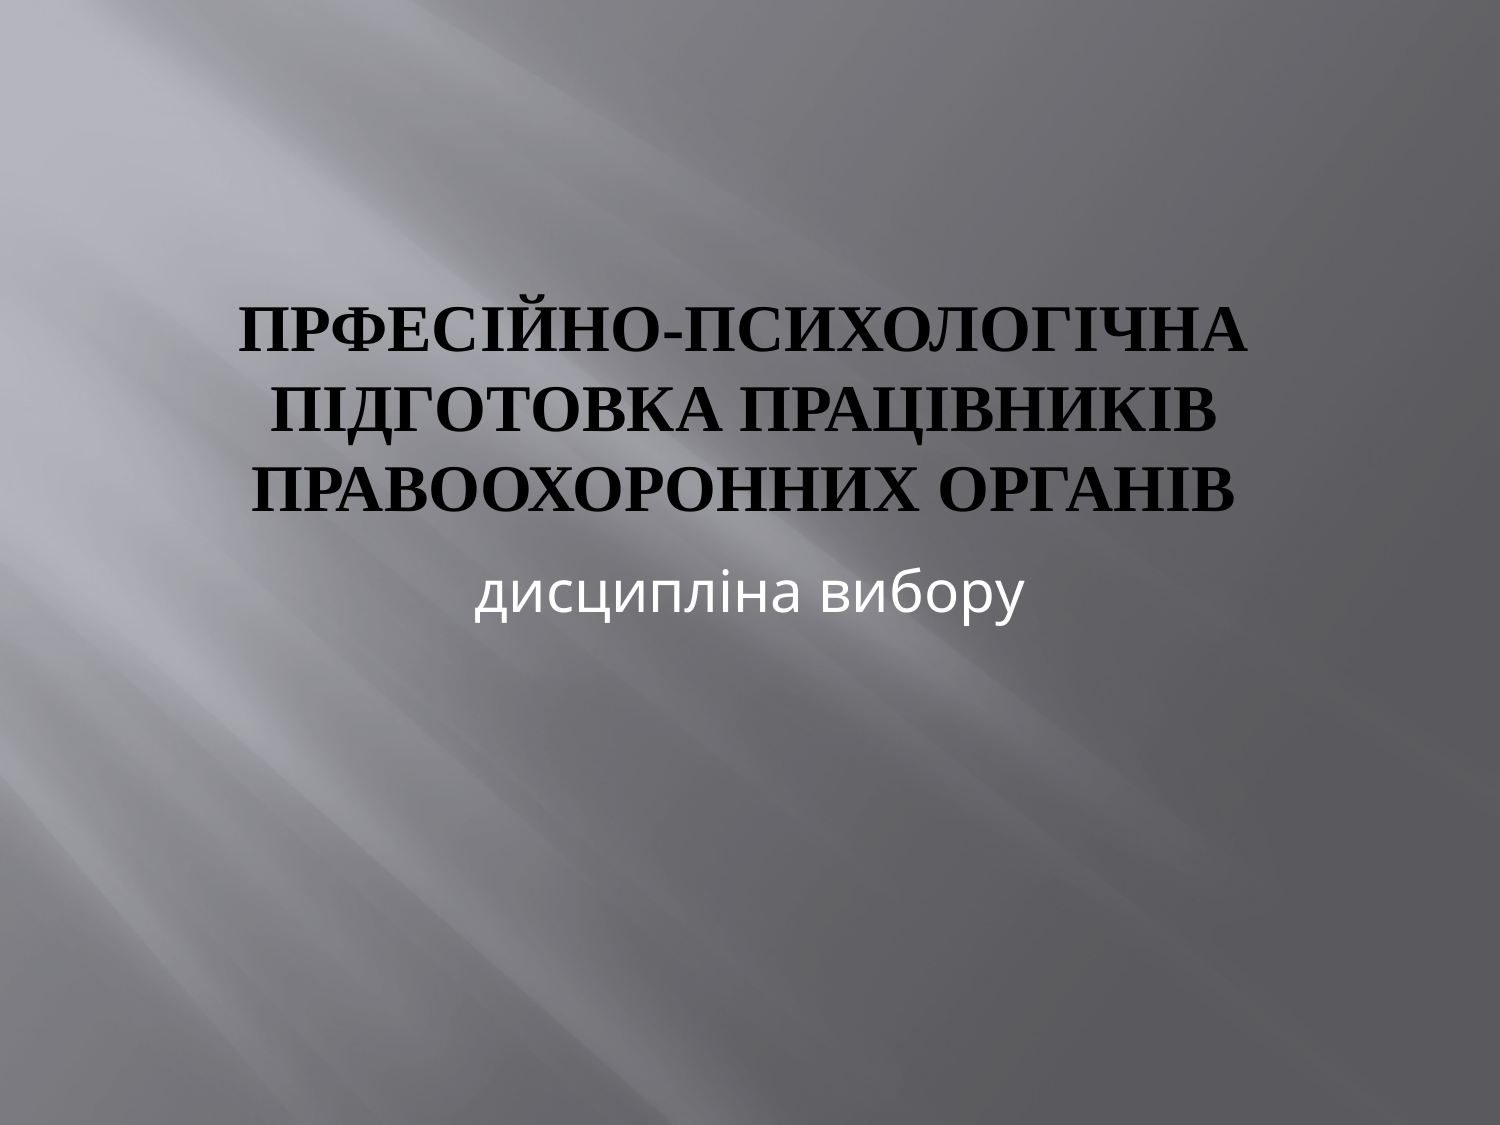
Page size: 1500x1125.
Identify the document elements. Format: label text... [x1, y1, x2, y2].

title ПРФЕСІЙНО-ПСИХОЛОГІЧНА ПІДГОТОВКА ПРАЦІВНИКІВ ПРАВООХОРОННИХ ОРГАНІВ [69, 224, 1420, 525]
subtitle дисципліна вибору [225, 546, 1275, 834]
